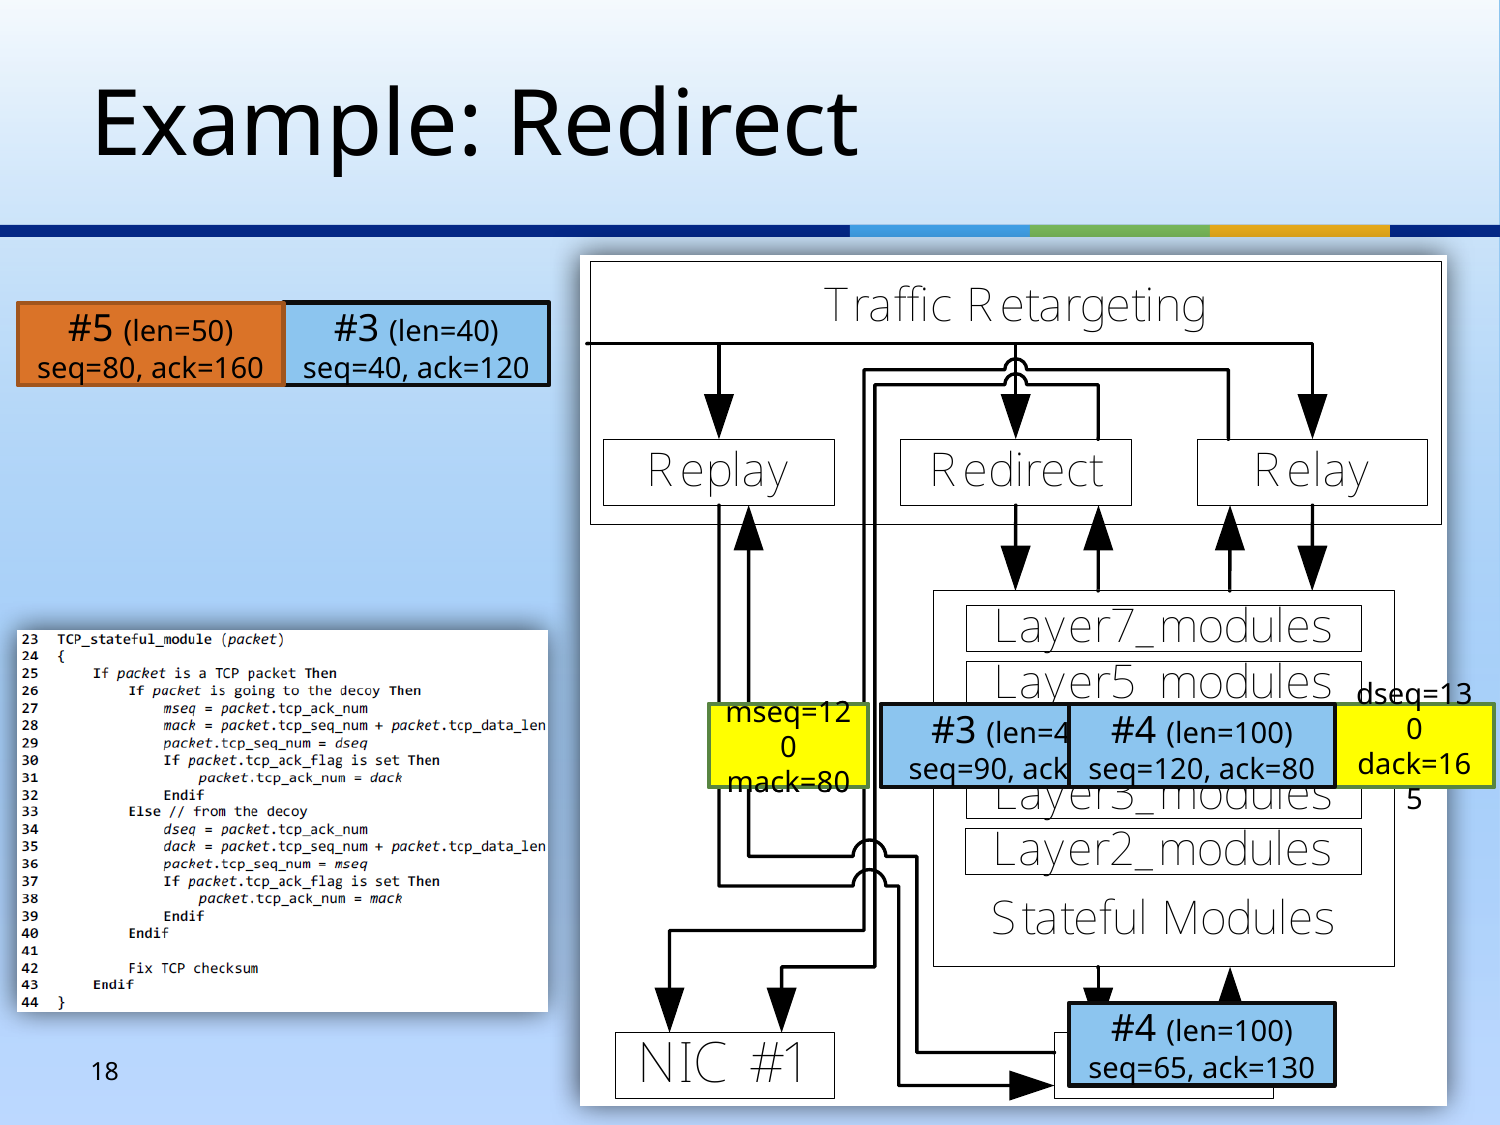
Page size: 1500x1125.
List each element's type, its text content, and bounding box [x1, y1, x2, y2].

text_box #3 (len=40) seq=40, ack=120 [281, 300, 551, 387]
text_box #5 (len=50) seq=80, ack=160 [16, 301, 286, 387]
title Example: Redirect [75, 24, 1425, 213]
picture [17, 629, 548, 1012]
picture [579, 254, 1448, 1107]
slide_number 18 [75, 1042, 426, 1103]
text_box dseq=130 dack=165 [1448, 702, 1496, 789]
